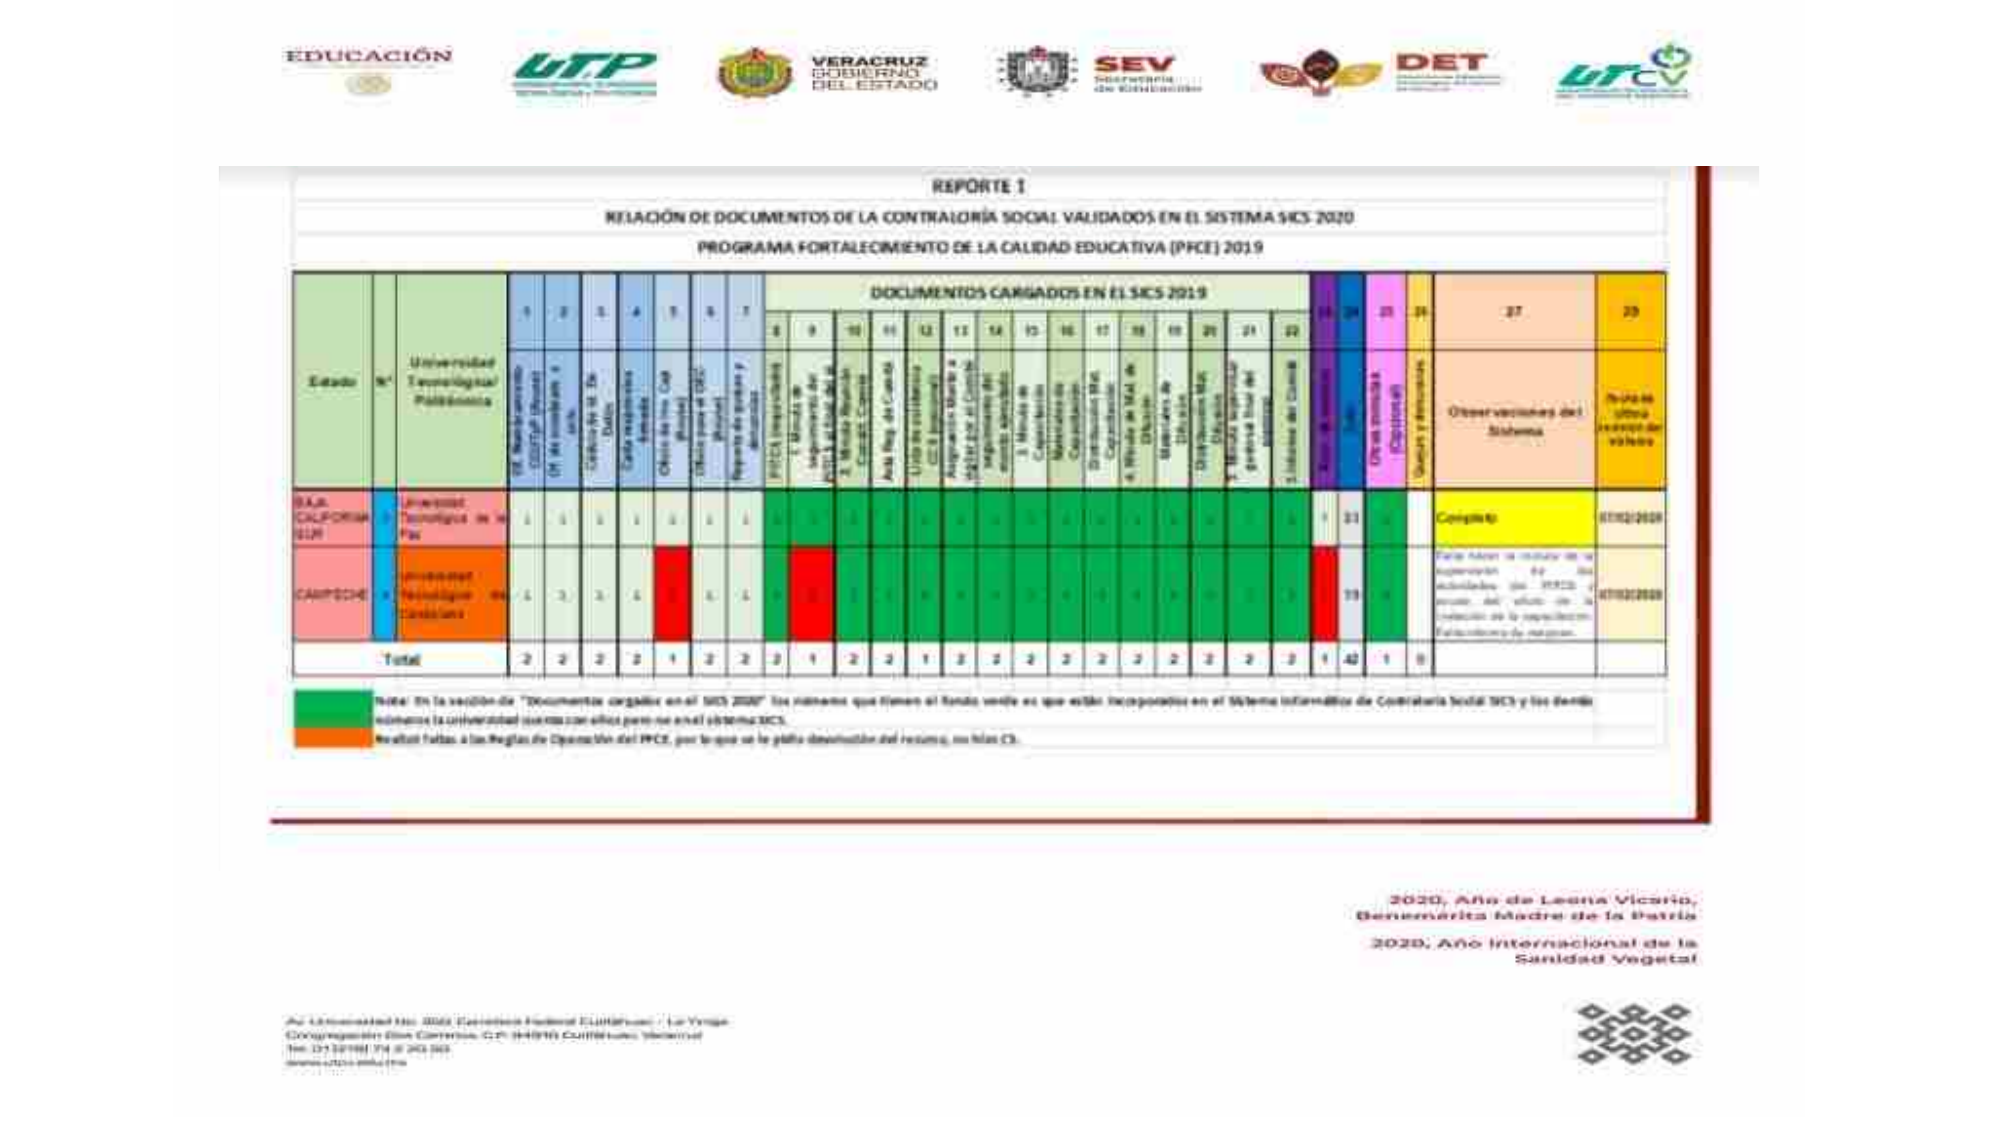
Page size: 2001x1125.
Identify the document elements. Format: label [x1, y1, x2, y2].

picture [173, 0, 1805, 1117]
